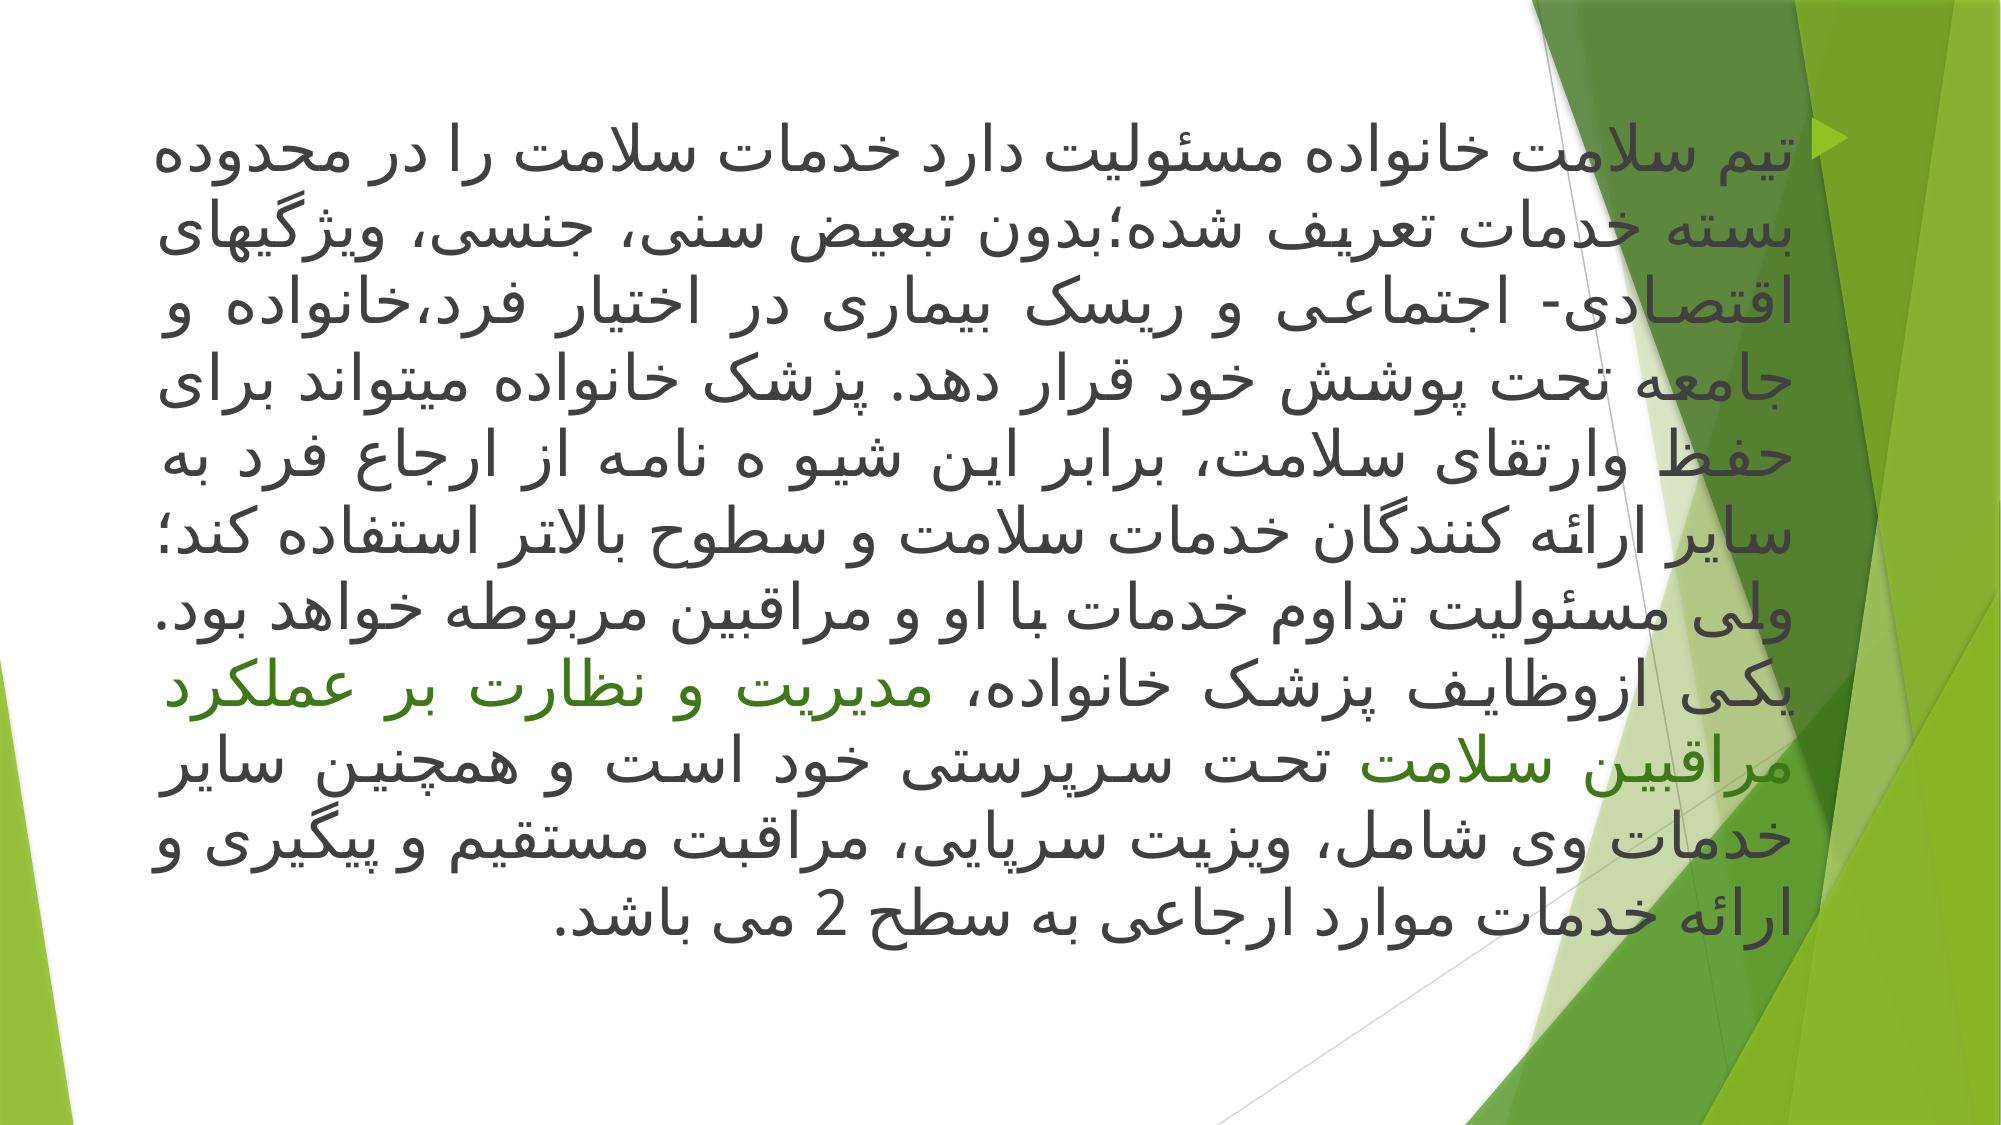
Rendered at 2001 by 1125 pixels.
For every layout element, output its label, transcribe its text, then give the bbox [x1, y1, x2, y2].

list تیم سلامت خانواده مسئولیت دارد خدمات سلامت را در محدوده بسته خدمات تعریف شده؛بدون تبعیض سنی، جنسی، ویژگیهای اقتصادی- اجتماعی و ریسک بیماری در اختیار فرد،خانواده و جامعه تحت پوشش خود قرار دهد. پزشک خانواده میتواند برای حفظ وارتقای سلامت، برابر این شیو ه نامه از ارجاع فرد به سایر ارائه کنندگان خدمات سلامت و سطوح بالاتر استفاده کند؛ ولی مسئولیت تداوم خدمات با او و مراقبین مربوطه خواهد بود. یکی ازوظایف پزشک خانواده، مدیریت و نظارت بر عملکرد مراقبین سلامت تحت سرپرستی خود است و همچنین سایر خدمات وی شامل، ویزیت سرپایی، مراقبت مستقیم و پیگیری و ارائه خدمات موارد ارجاعی به سطح 2 می باشد. [137, 99, 1863, 1014]
